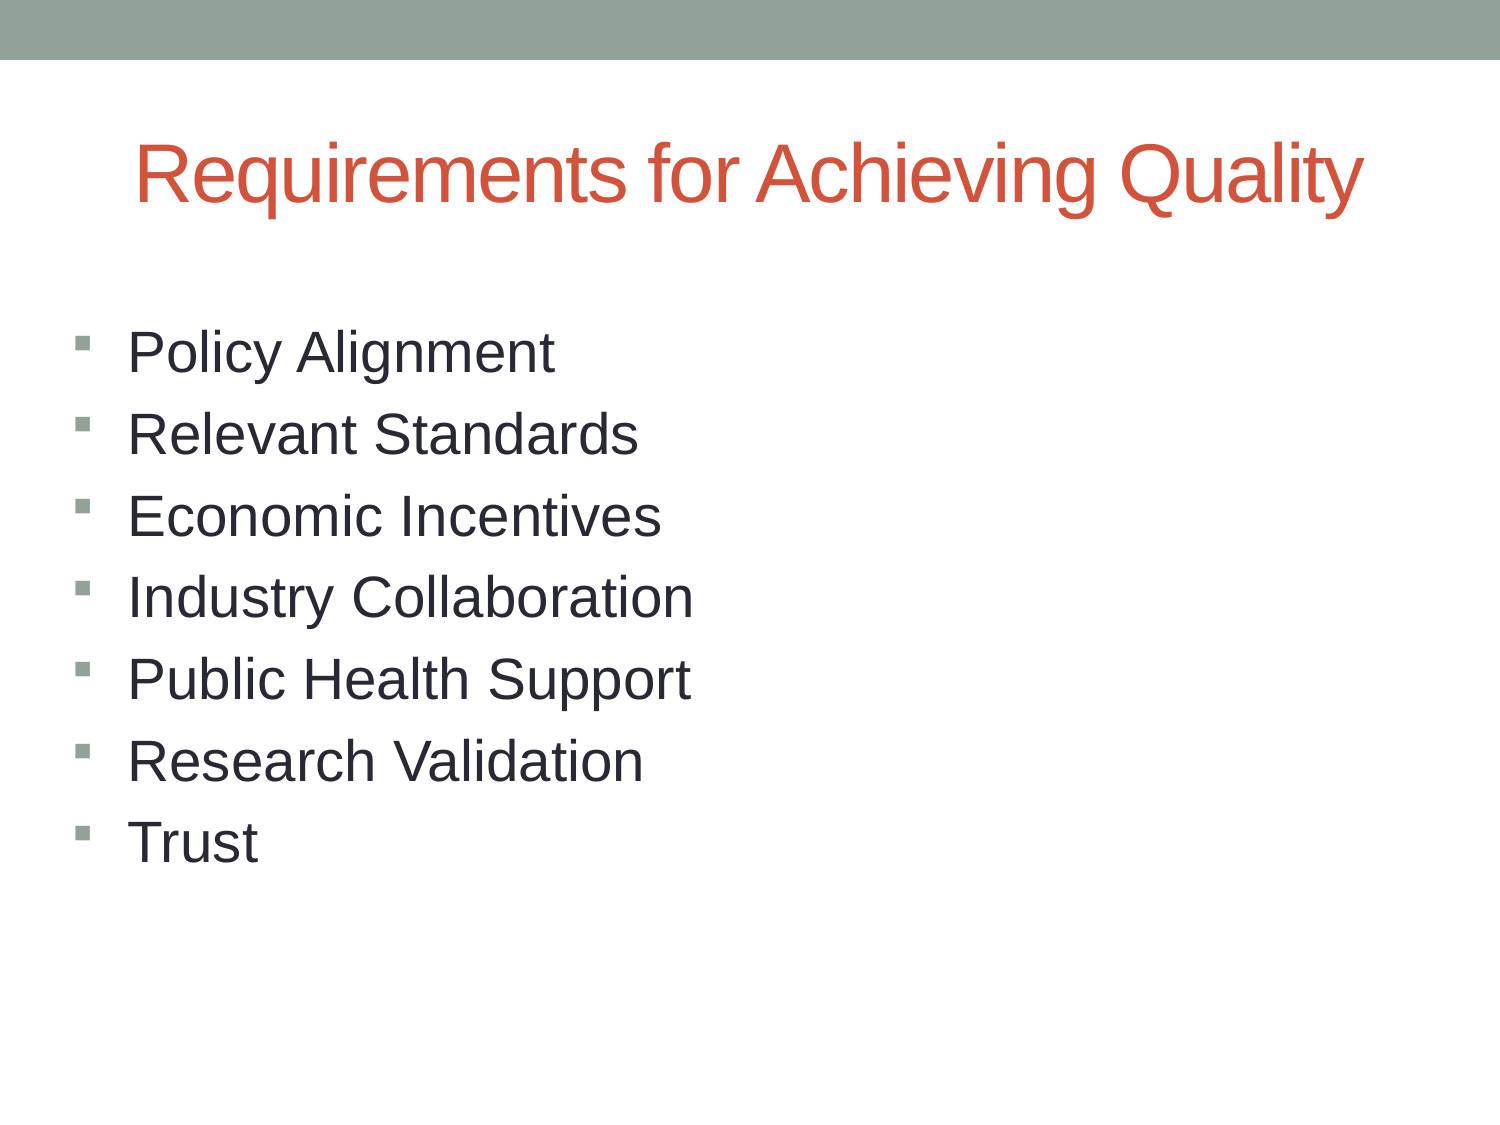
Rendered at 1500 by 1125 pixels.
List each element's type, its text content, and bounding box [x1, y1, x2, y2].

list Policy Alignment Relevant Standards Economic Incentives Industry Collaboration Public Health Support Research Validation Trust [37, 306, 1450, 988]
title Requirements for Achieving Quality [75, 87, 1425, 250]
